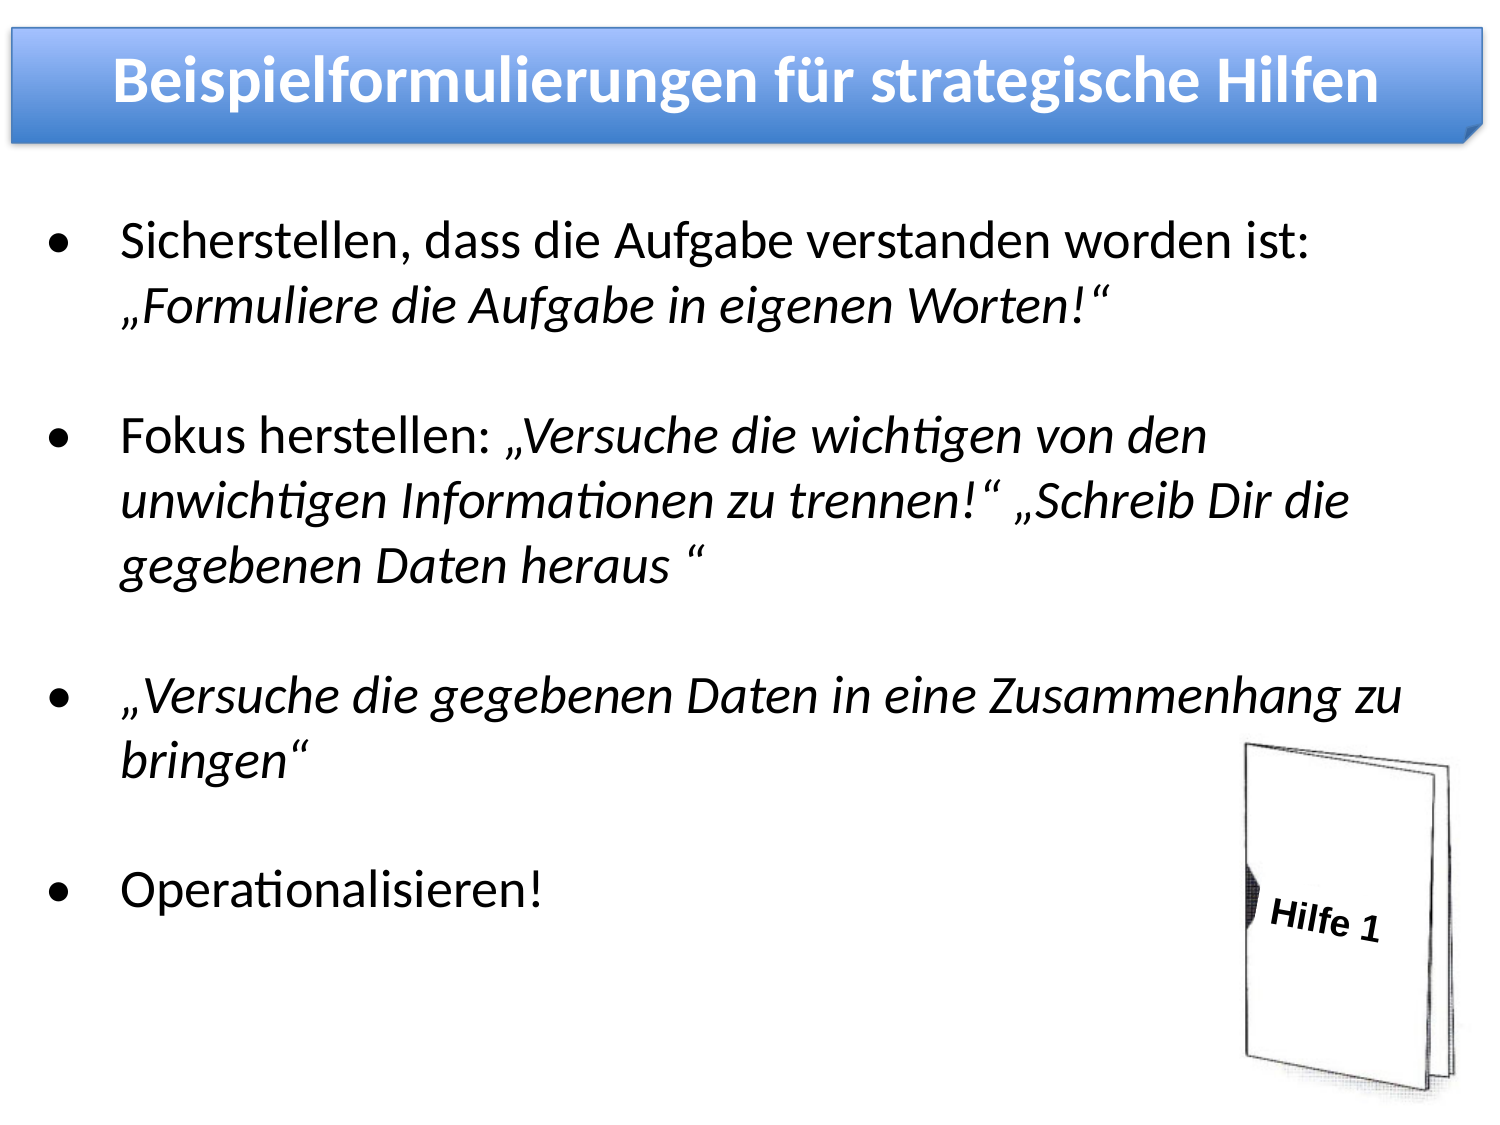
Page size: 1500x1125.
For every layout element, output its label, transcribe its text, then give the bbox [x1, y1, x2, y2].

text_box Beispielformulierungen für strategische Hilfen [11, 26, 1483, 144]
picture [1200, 727, 1490, 1108]
text_box • Sicherstellen, dass die Aufgabe verstanden worden ist: „Formuliere die Aufgabe in eigenen Worten!“ • Fokus herstellen: „Versuche die wichtigen von den unwichtigen Informationen zu trennen!“ „Schreib Dir die gegebenen Daten heraus “ • „Versuche die gegebenen Daten in eine Zusammenhang zu bringen“ • Operationalisieren! [30, 196, 1465, 927]
